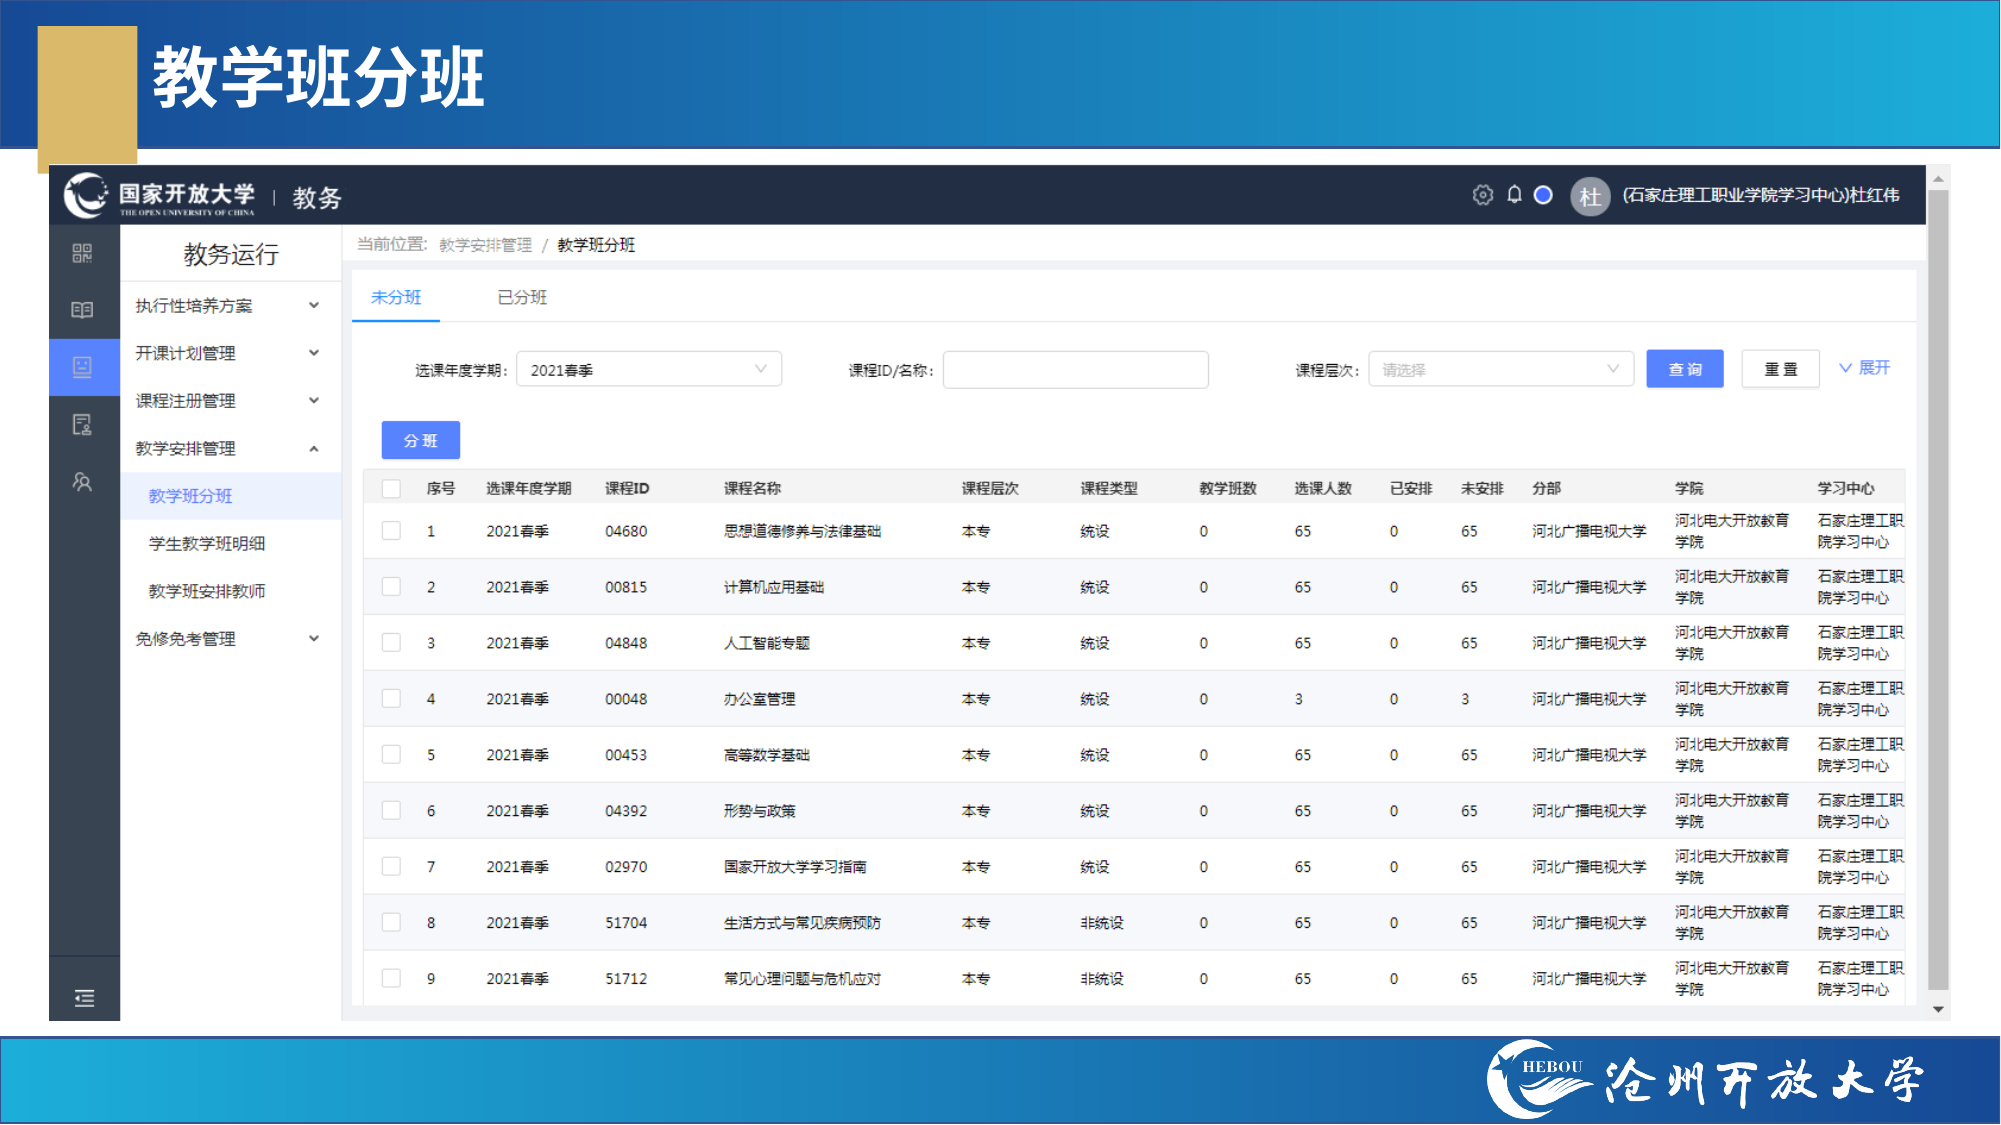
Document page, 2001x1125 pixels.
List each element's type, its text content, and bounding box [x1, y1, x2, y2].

title 教学班分班 [137, 23, 1863, 139]
picture [1487, 1039, 1924, 1119]
picture [49, 164, 1951, 1021]
